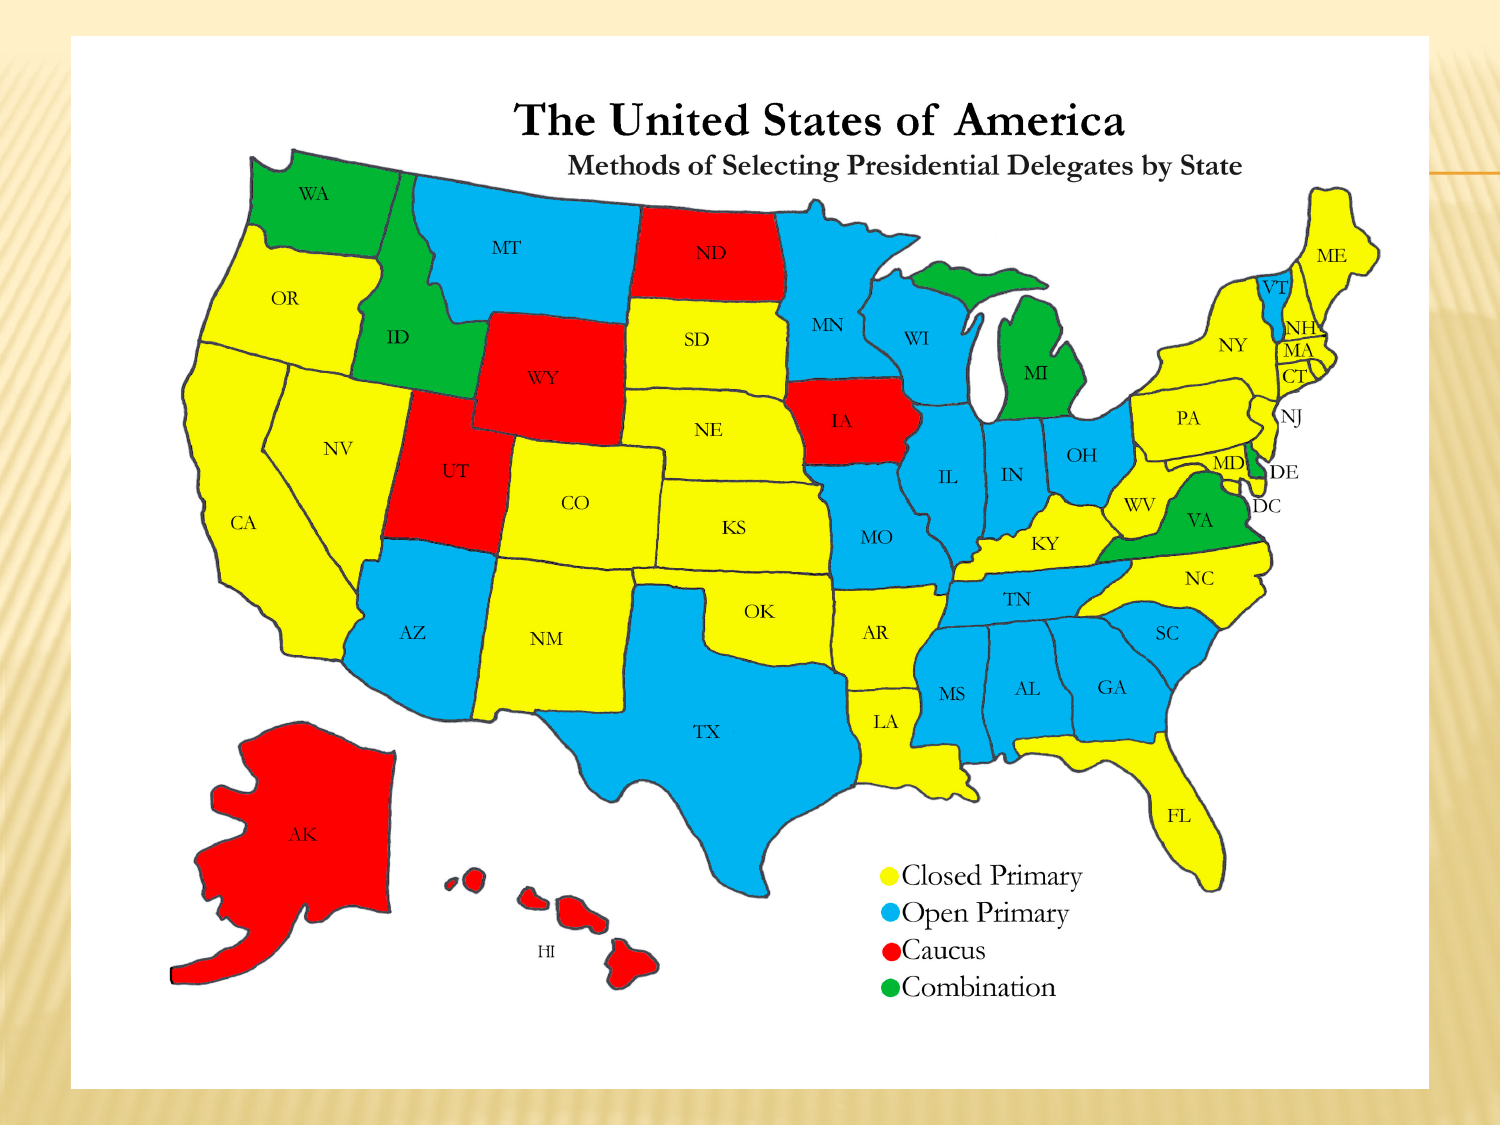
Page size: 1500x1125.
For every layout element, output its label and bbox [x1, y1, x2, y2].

text_box [70, 36, 1430, 1089]
